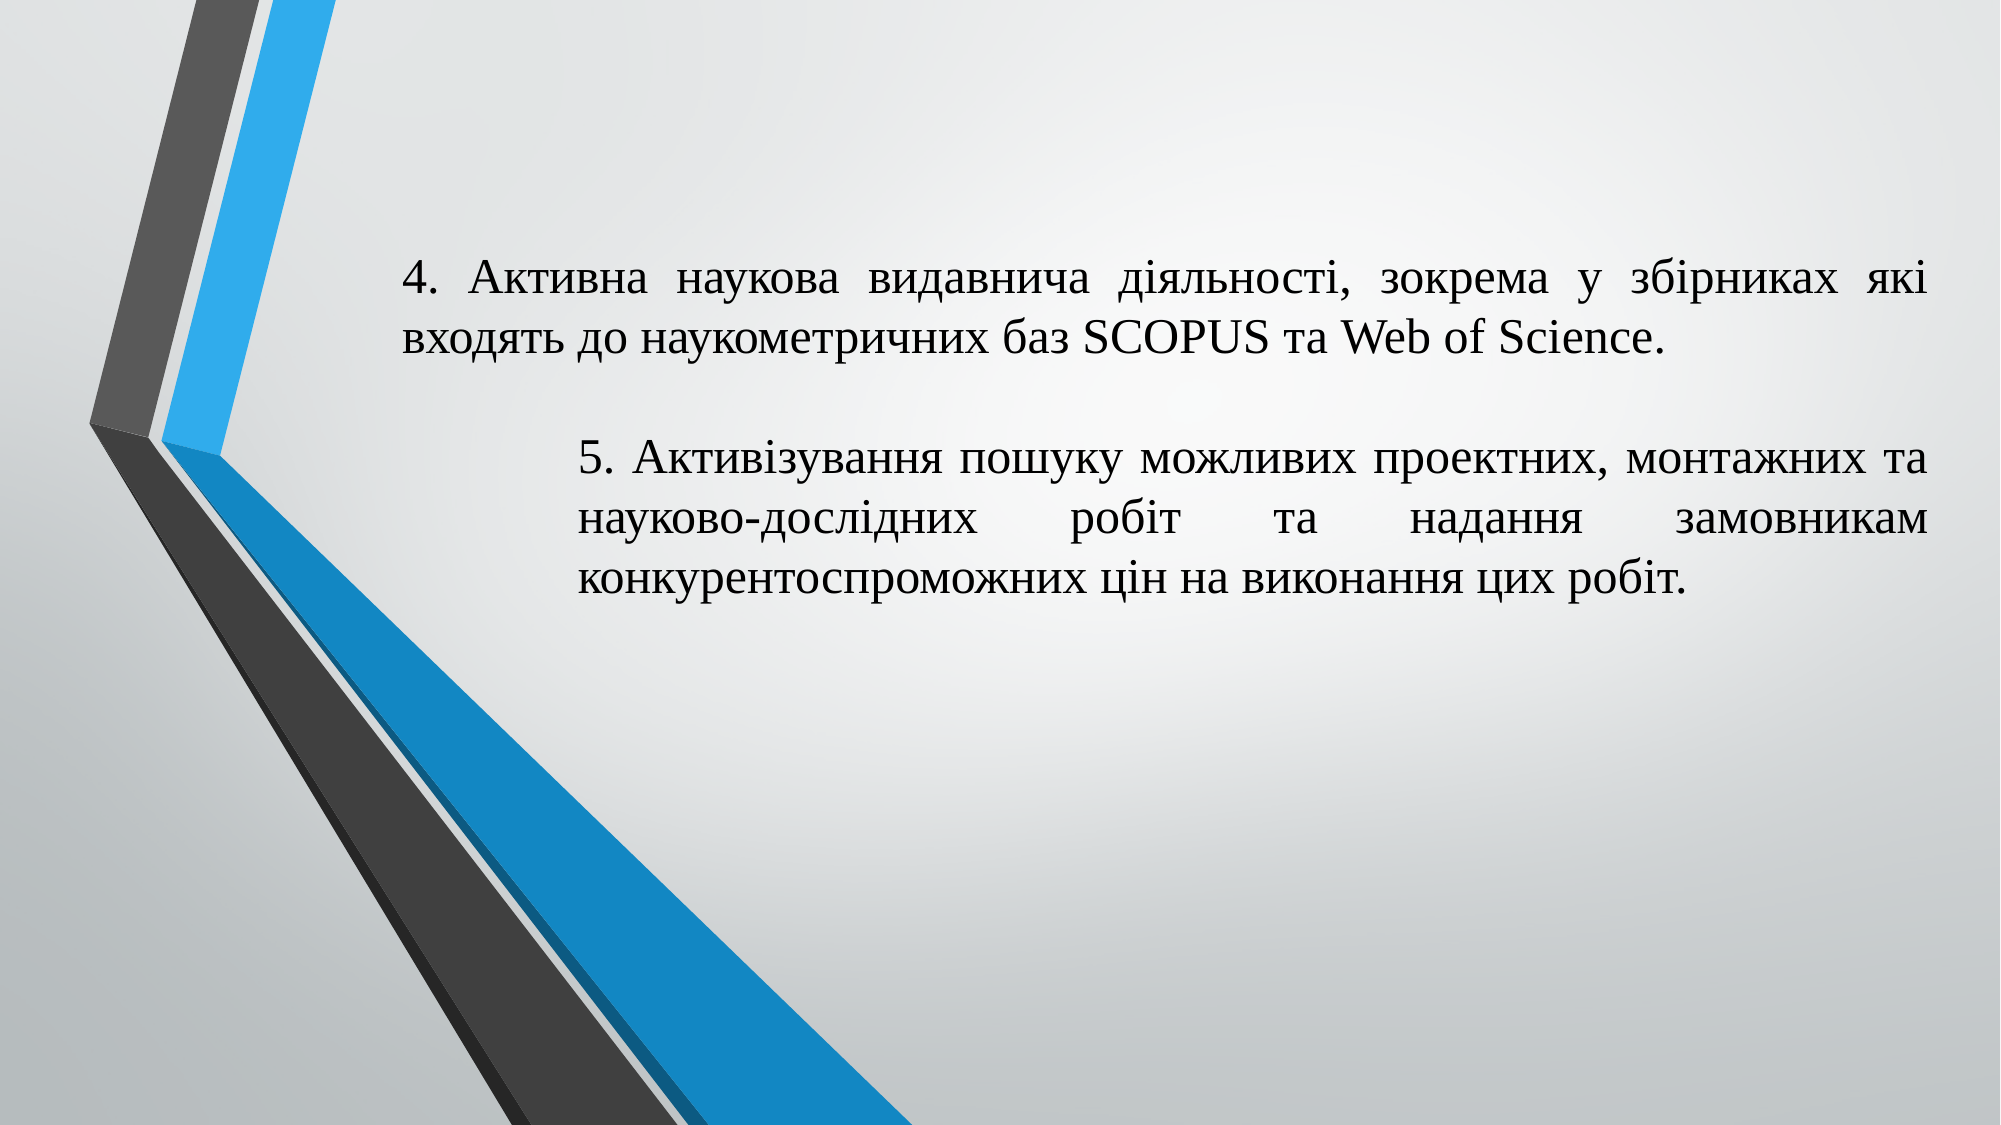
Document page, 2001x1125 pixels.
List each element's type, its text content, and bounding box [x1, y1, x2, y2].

text_box 4. Активна наукова видавнича діяльності, зокрема у збірниках які входять до наукометричних баз SCOPUS та Web of Science. 5. Активізування пошуку можливих проектних, монтажних та науково-дослідних робіт та надання замовникам конкурентоспроможних цін на виконання цих робіт. [387, 46, 1944, 672]
